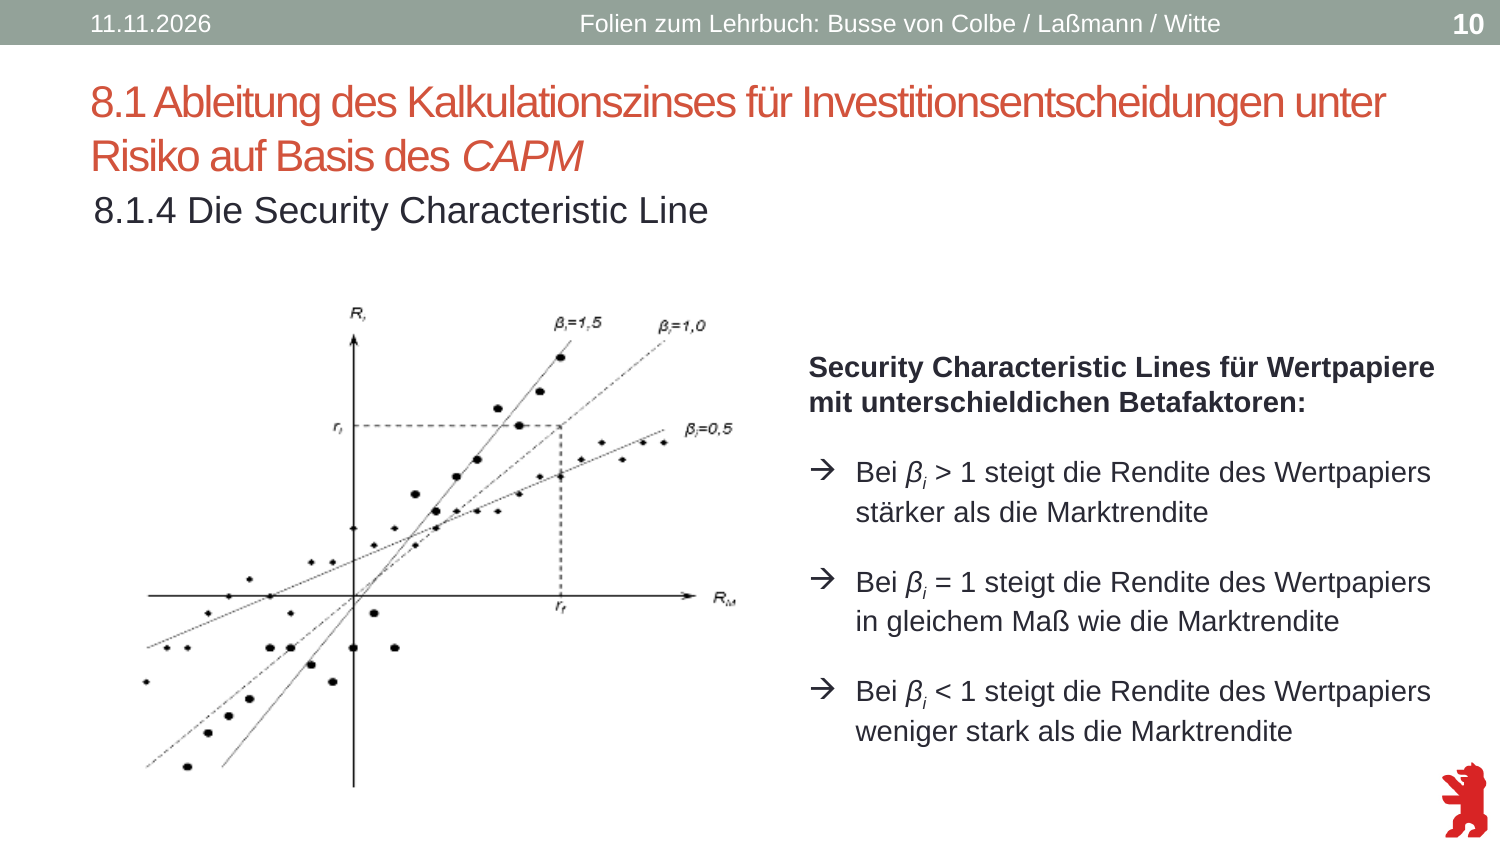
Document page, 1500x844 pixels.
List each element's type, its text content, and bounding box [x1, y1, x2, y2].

footer Folien zum Lehrbuch: Busse von Colbe / Laßmann / Witte [562, 2, 1238, 43]
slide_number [75, 2, 550, 43]
text_box 8.1.4 Die Security Characteristic Line [78, 178, 725, 239]
slide_number 10 [1325, 2, 1500, 43]
text_box Security Characteristic Lines für Wertpapiere mit unterschieldichen Betafaktoren: Bei βi > 1 steigt die Rendite des Wertpapiers stärker als die Marktrendite Bei βi = 1 steigt die Rendite des Wertpapiers in gleichem Maß wie die Marktrendite Bei βi < 1 steigt die Rendite des Wertpapiers weniger stark als die Marktrendite [793, 341, 1478, 755]
picture [79, 264, 785, 823]
title 8.1 Ableitung des Kalkulationszinses für Investitionsentscheidungen unter Risiko auf Basis des CAPM [75, 65, 1425, 188]
picture [1434, 760, 1500, 844]
